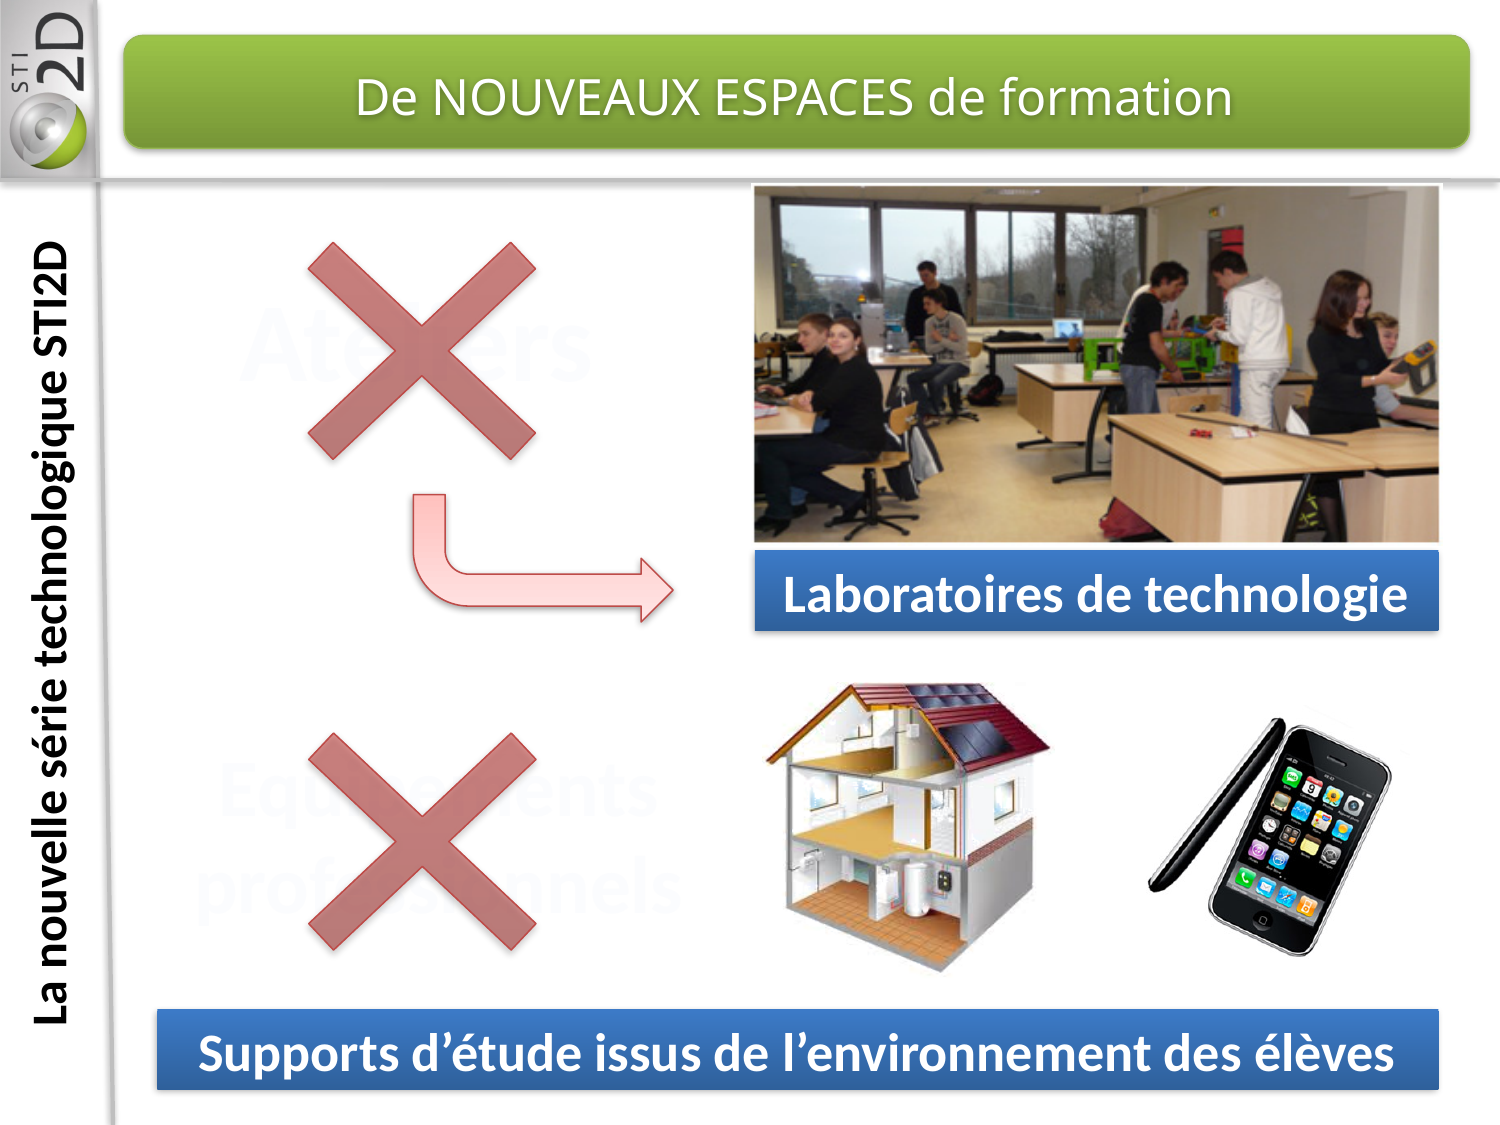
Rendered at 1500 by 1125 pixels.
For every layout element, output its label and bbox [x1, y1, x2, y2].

text_box [0, 0, 1500, 1125]
picture [751, 183, 1444, 546]
picture [762, 682, 1055, 981]
picture [1138, 705, 1410, 961]
